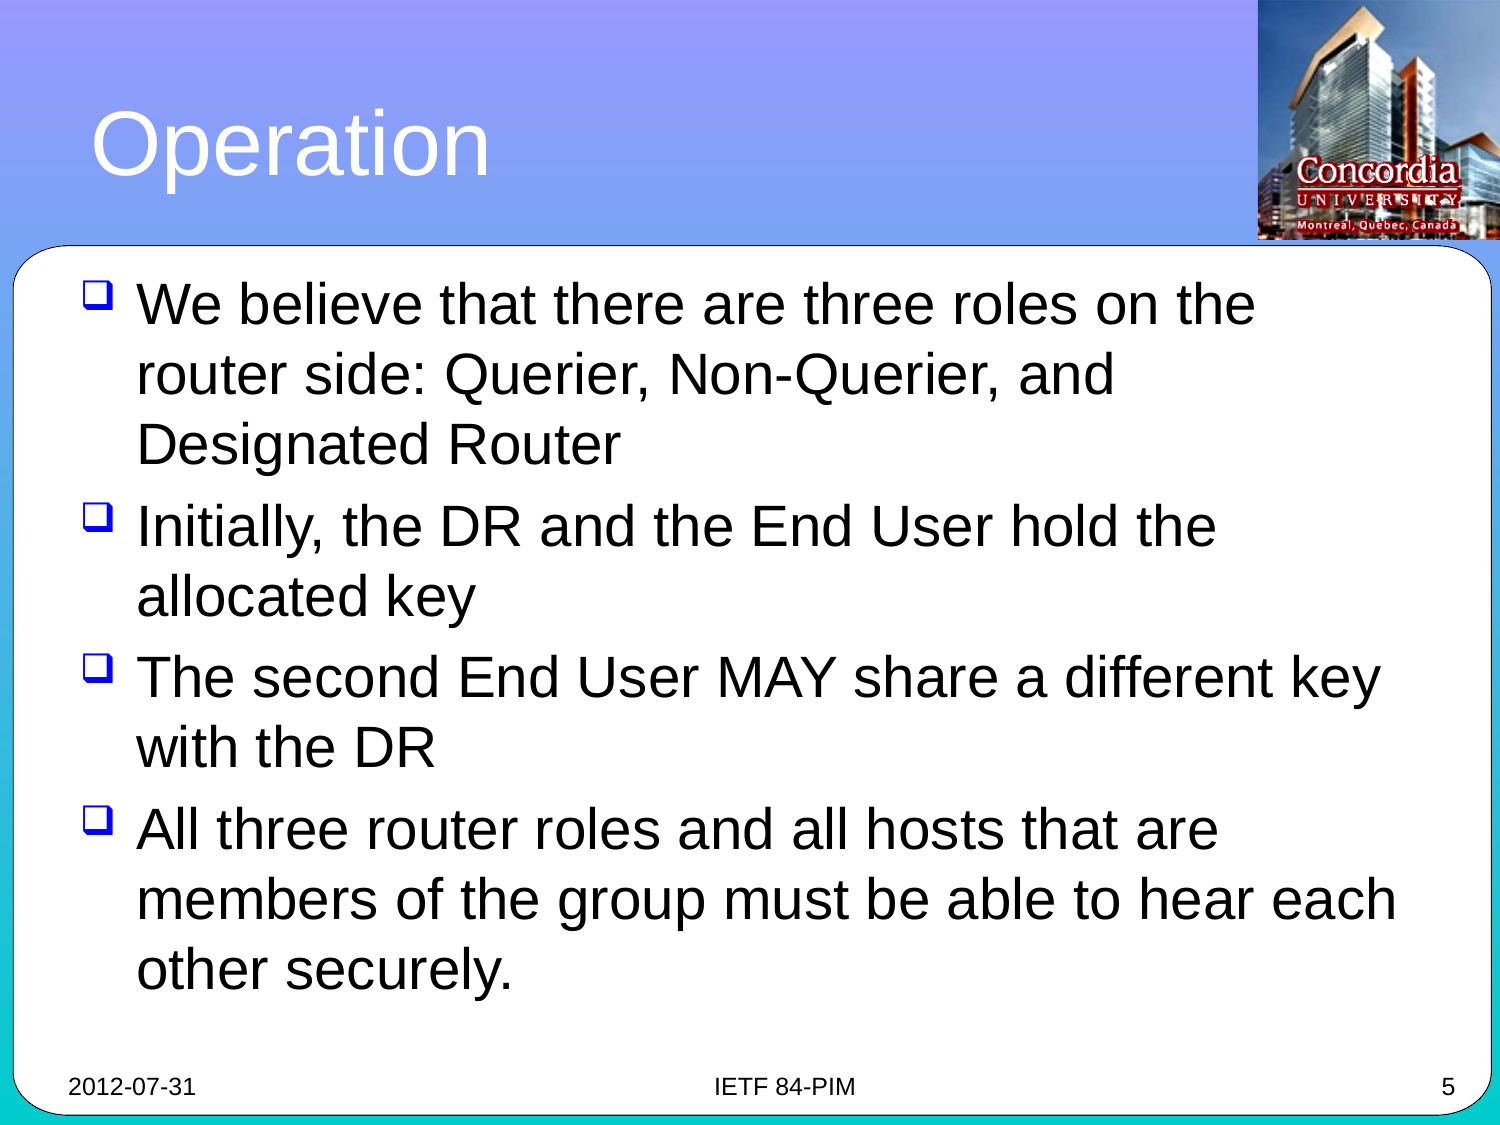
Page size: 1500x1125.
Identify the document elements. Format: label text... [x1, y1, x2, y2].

list We believe that there are three roles on the router side: Querier, Non-Querier, and Designated Router Initially, the DR and the End User hold the allocated key The second End User MAY share a different key with the DR All three router roles and all hosts that are members of the group must be able to hear each other securely. [64, 258, 1424, 1012]
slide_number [52, 1062, 404, 1121]
slide_number 5 [1120, 1062, 1471, 1118]
footer IETF 84-PIM [327, 1062, 1120, 1117]
title Operation [74, 44, 1247, 233]
